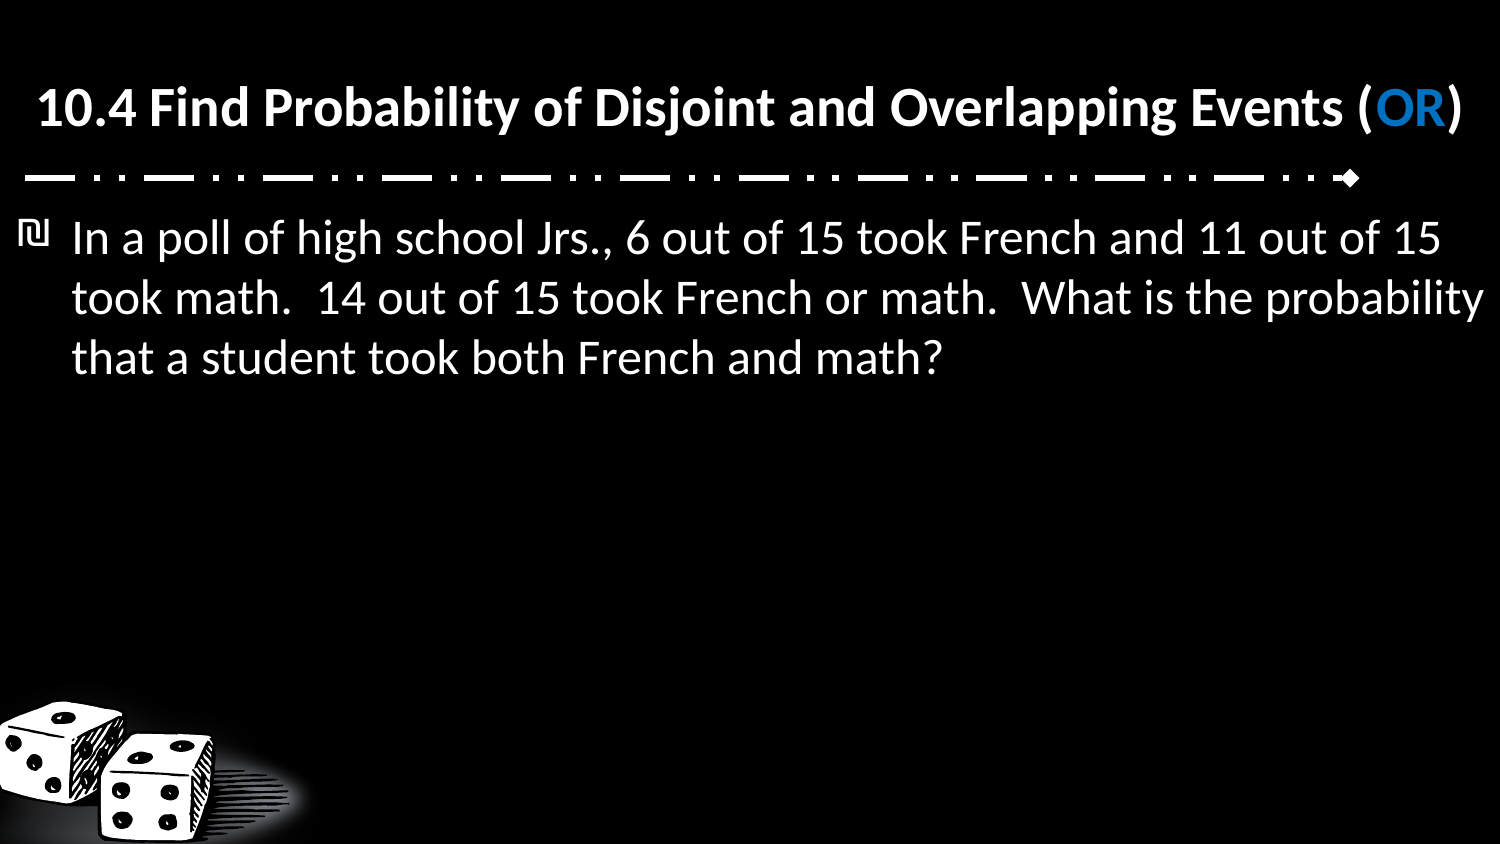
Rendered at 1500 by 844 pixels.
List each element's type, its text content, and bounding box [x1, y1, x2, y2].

list In a poll of high school Jrs., 6 out of 15 took French and 11 out of 15 took math. 14 out of 15 took French or math. What is the probability that a student took both French and math? [0, 196, 1500, 754]
title 10.4 Find Probability of Disjoint and Overlapping Events (OR) [0, 33, 1500, 175]
